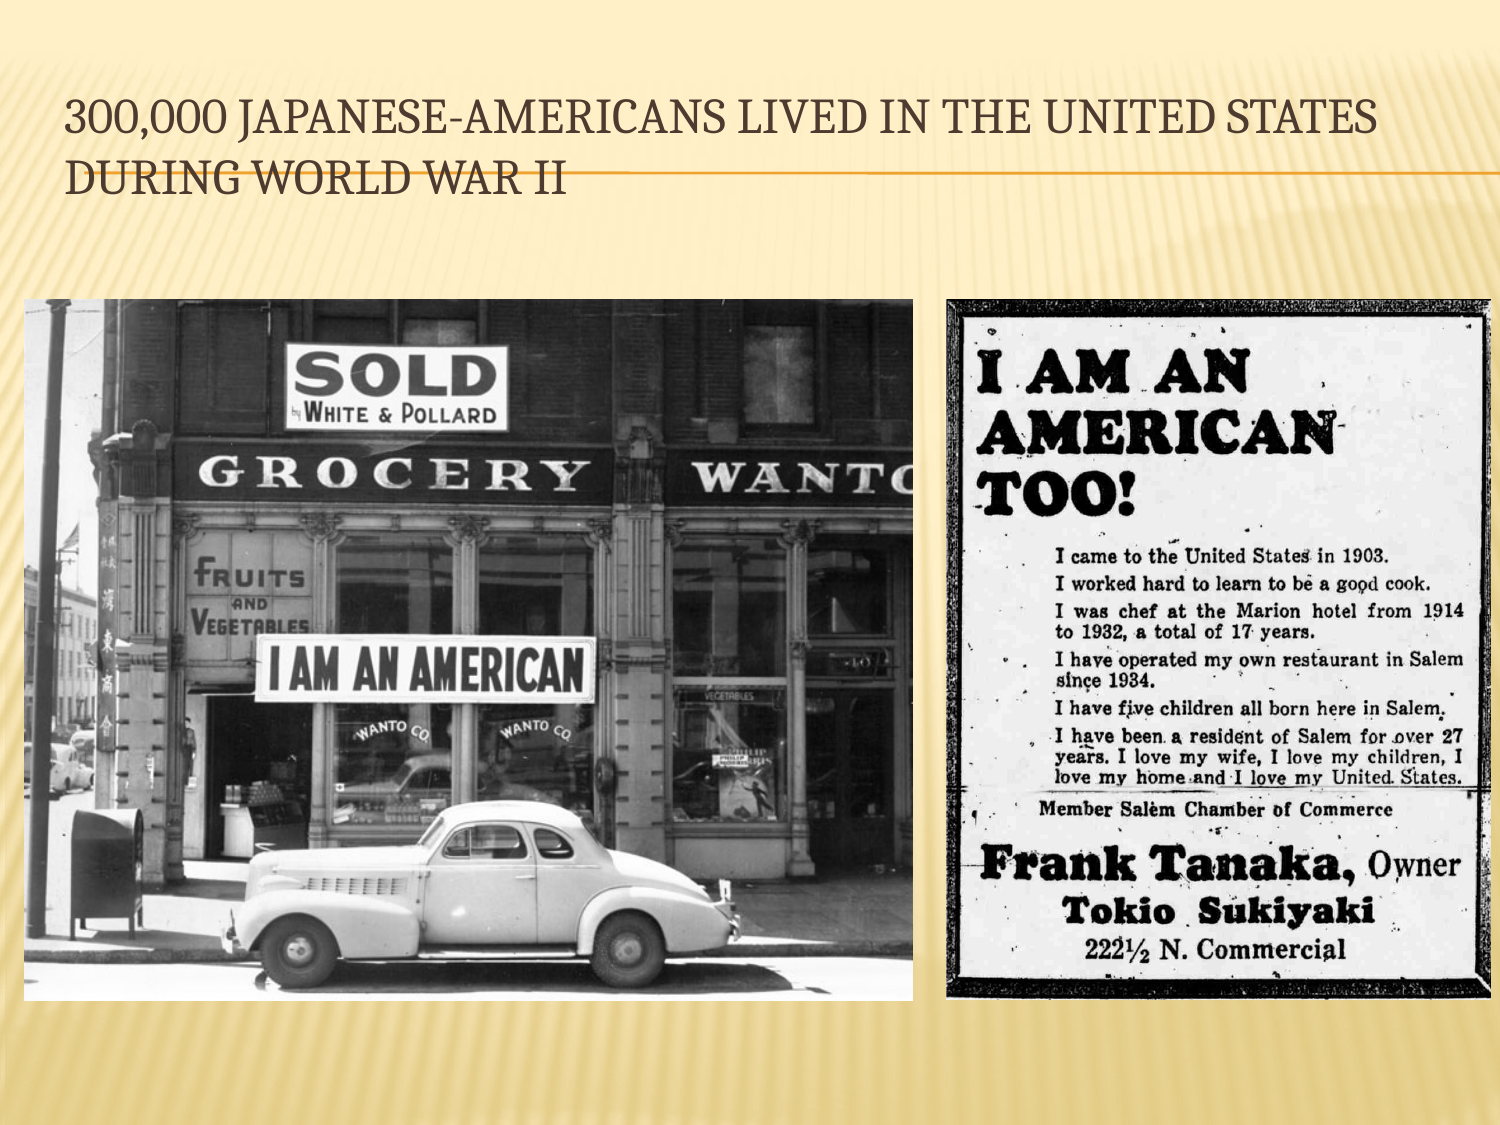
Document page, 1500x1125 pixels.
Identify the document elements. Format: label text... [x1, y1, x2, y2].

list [946, 299, 1492, 1001]
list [24, 299, 913, 1002]
title 300,000 Japanese-Americans lived in the United States during World War II [49, 75, 1475, 213]
